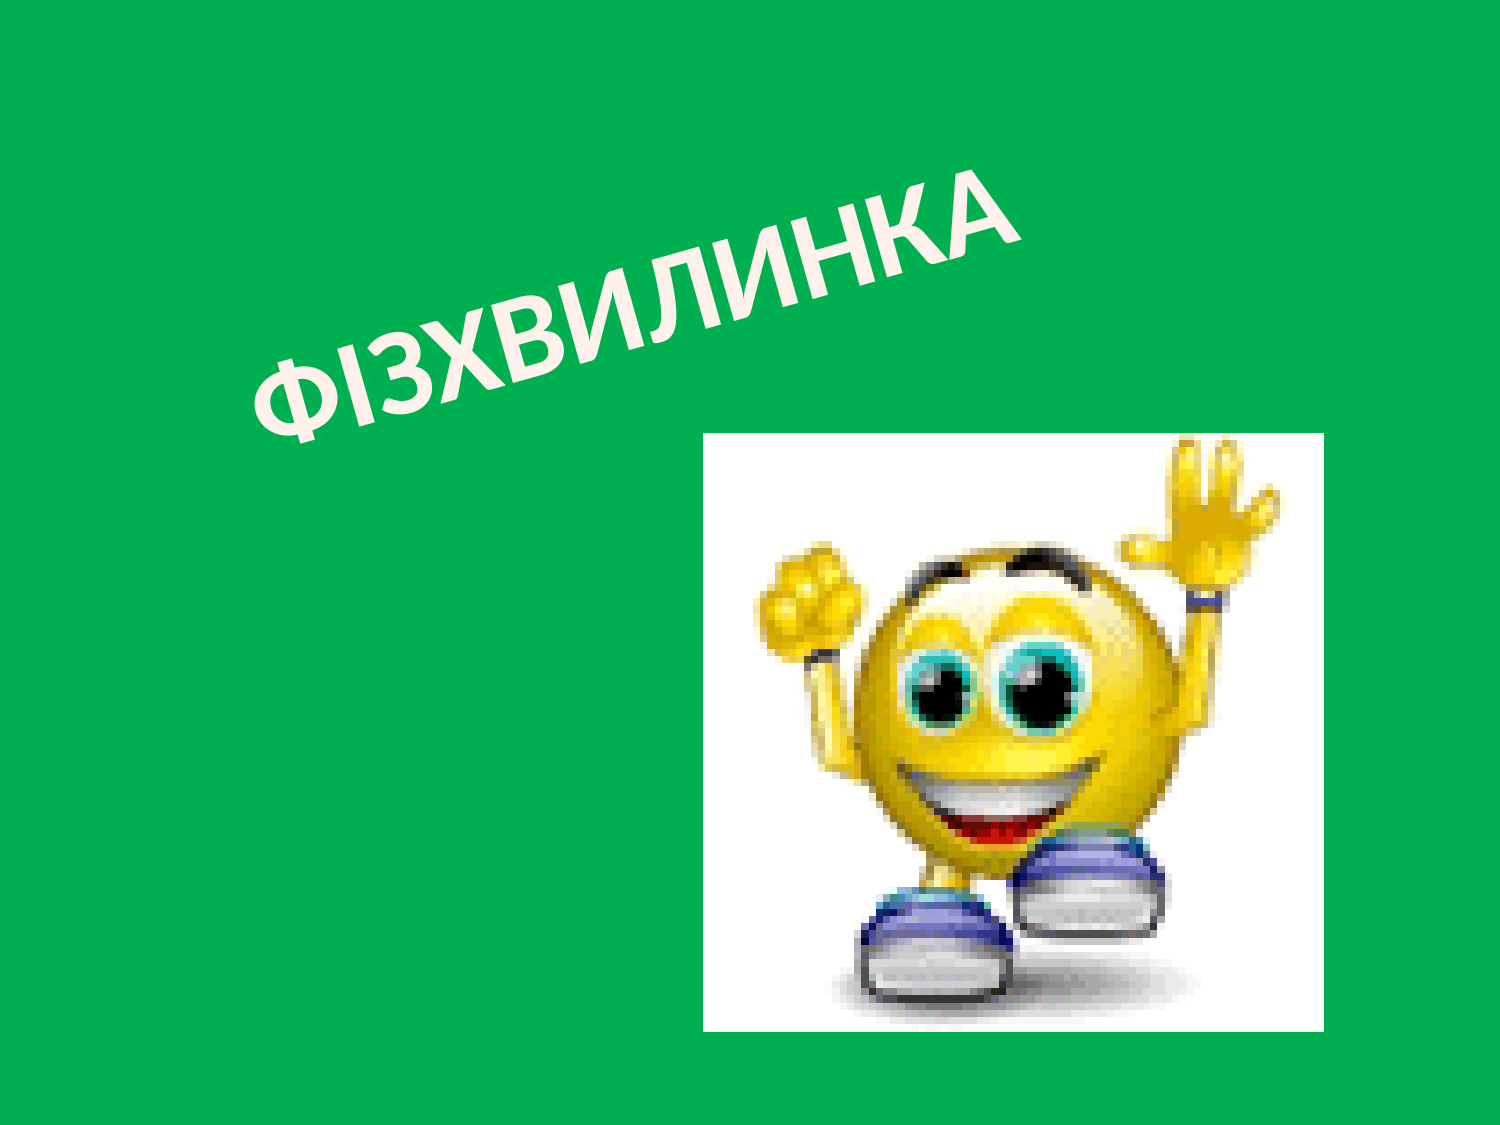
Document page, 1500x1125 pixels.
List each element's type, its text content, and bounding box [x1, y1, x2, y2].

text_box ФІЗХВИЛИНКА [0, 46, 1260, 551]
picture [702, 433, 1324, 1033]
